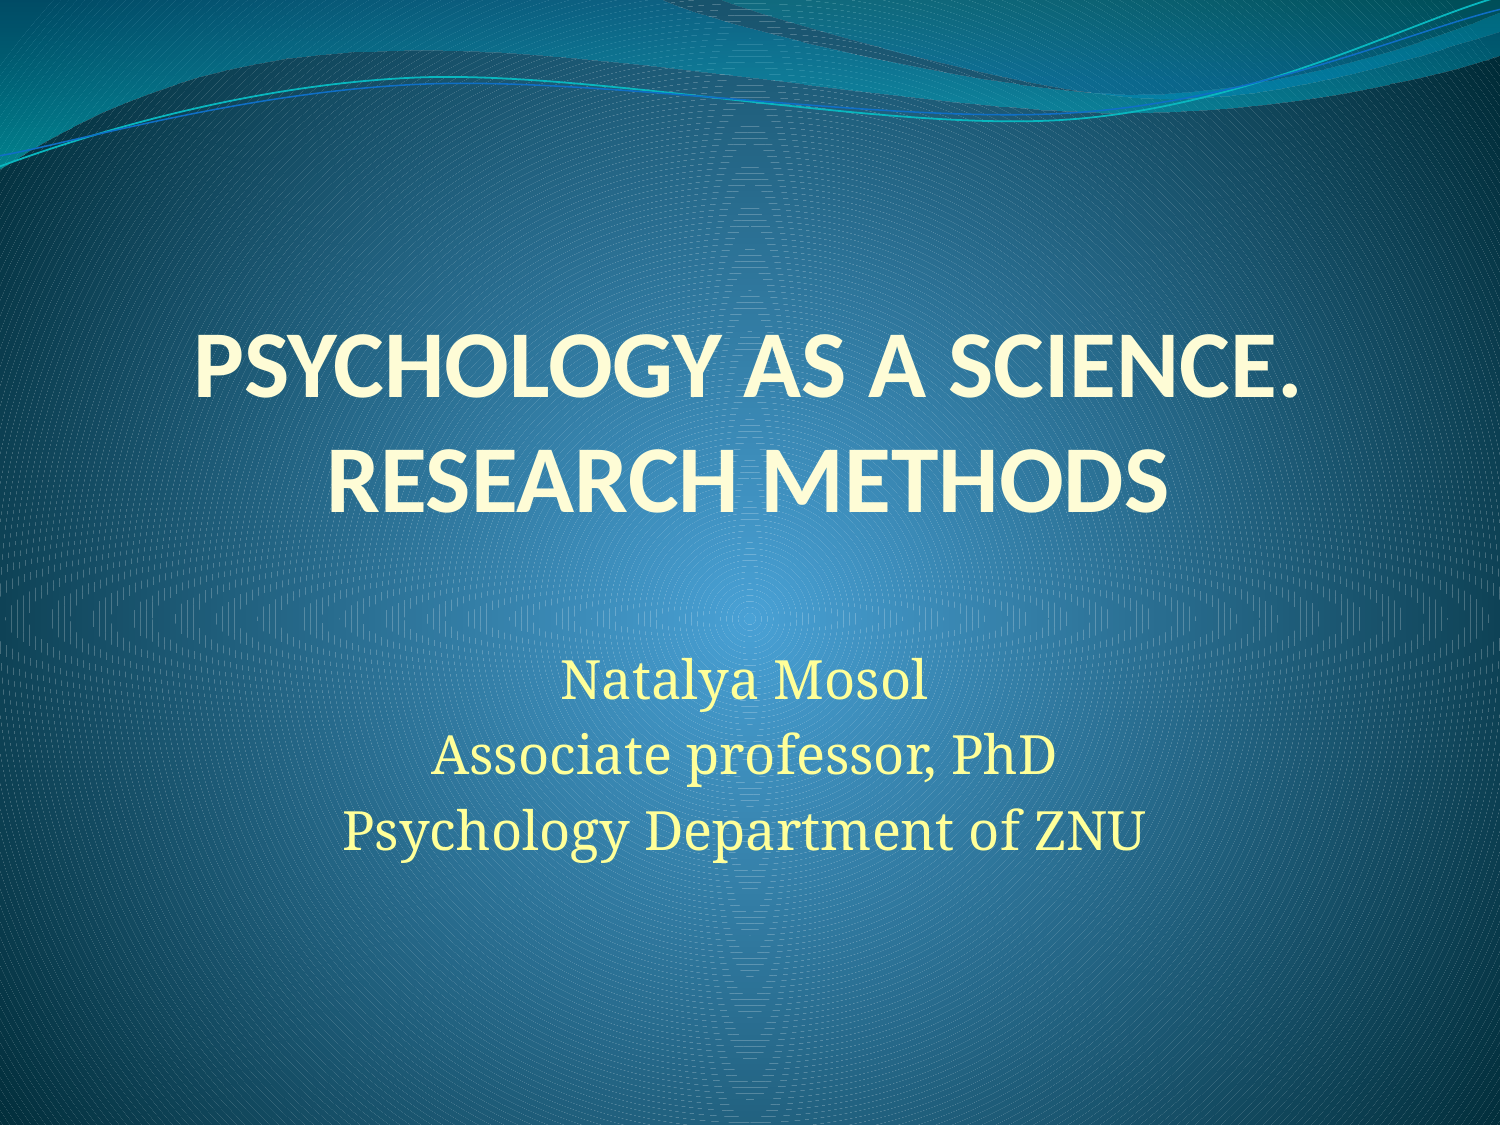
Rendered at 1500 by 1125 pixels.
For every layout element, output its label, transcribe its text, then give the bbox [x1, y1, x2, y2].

title PSYCHOLOGY AS A SCIENCE. RESEARCH METHODS [111, 290, 1388, 533]
subtitle Natalya Mosol Associate professor, PhD Psychology Department of ZNU [224, 637, 1276, 926]
